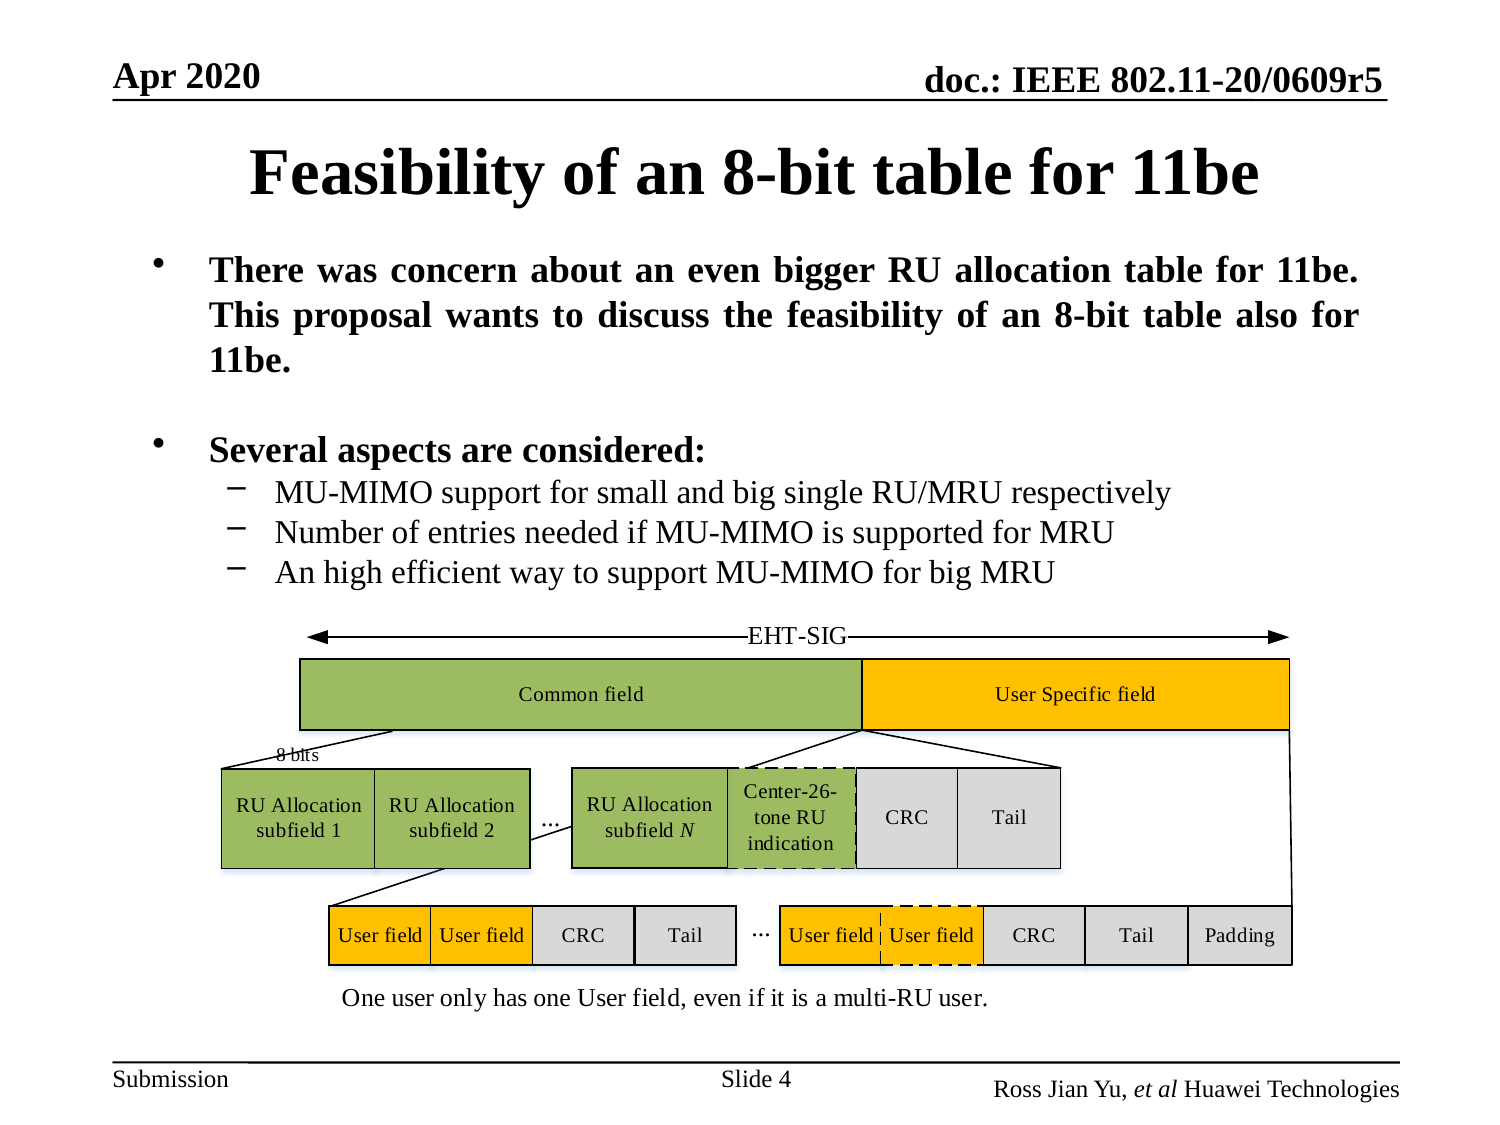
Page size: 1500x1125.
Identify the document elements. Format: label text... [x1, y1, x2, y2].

list There was concern about an even bigger RU allocation table for 11be. This proposal wants to discuss the feasibility of an 8-bit table also for 11be. Several aspects are considered: MU-MIMO support for small and big single RU/MRU respectively Number of entries needed if MU-MIMO is supported for MRU An high efficient way to support MU-MIMO for big MRU [137, 237, 1376, 613]
slide_number Slide 4 [712, 1061, 800, 1093]
title Feasibility of an 8-bit table for 11be [99, 123, 1413, 212]
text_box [212, 612, 1312, 1026]
